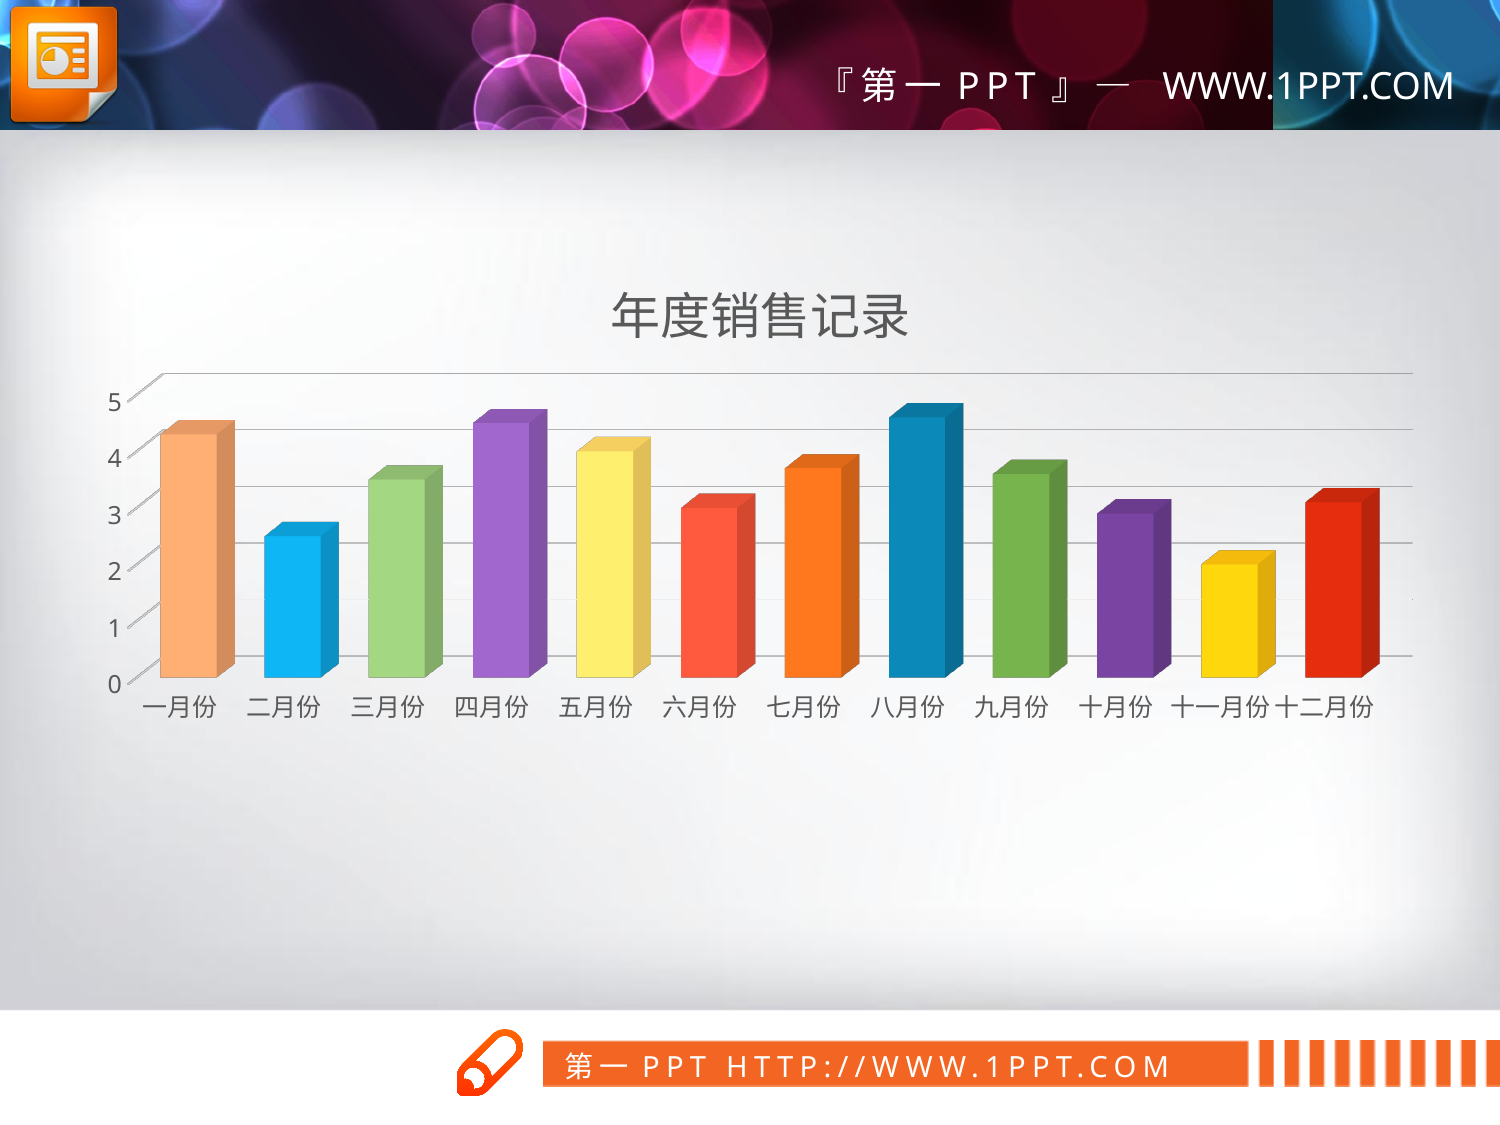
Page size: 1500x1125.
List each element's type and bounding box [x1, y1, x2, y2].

chart [46, 243, 1474, 735]
picture [543, 1040, 1500, 1087]
picture [0, 0, 1500, 1012]
